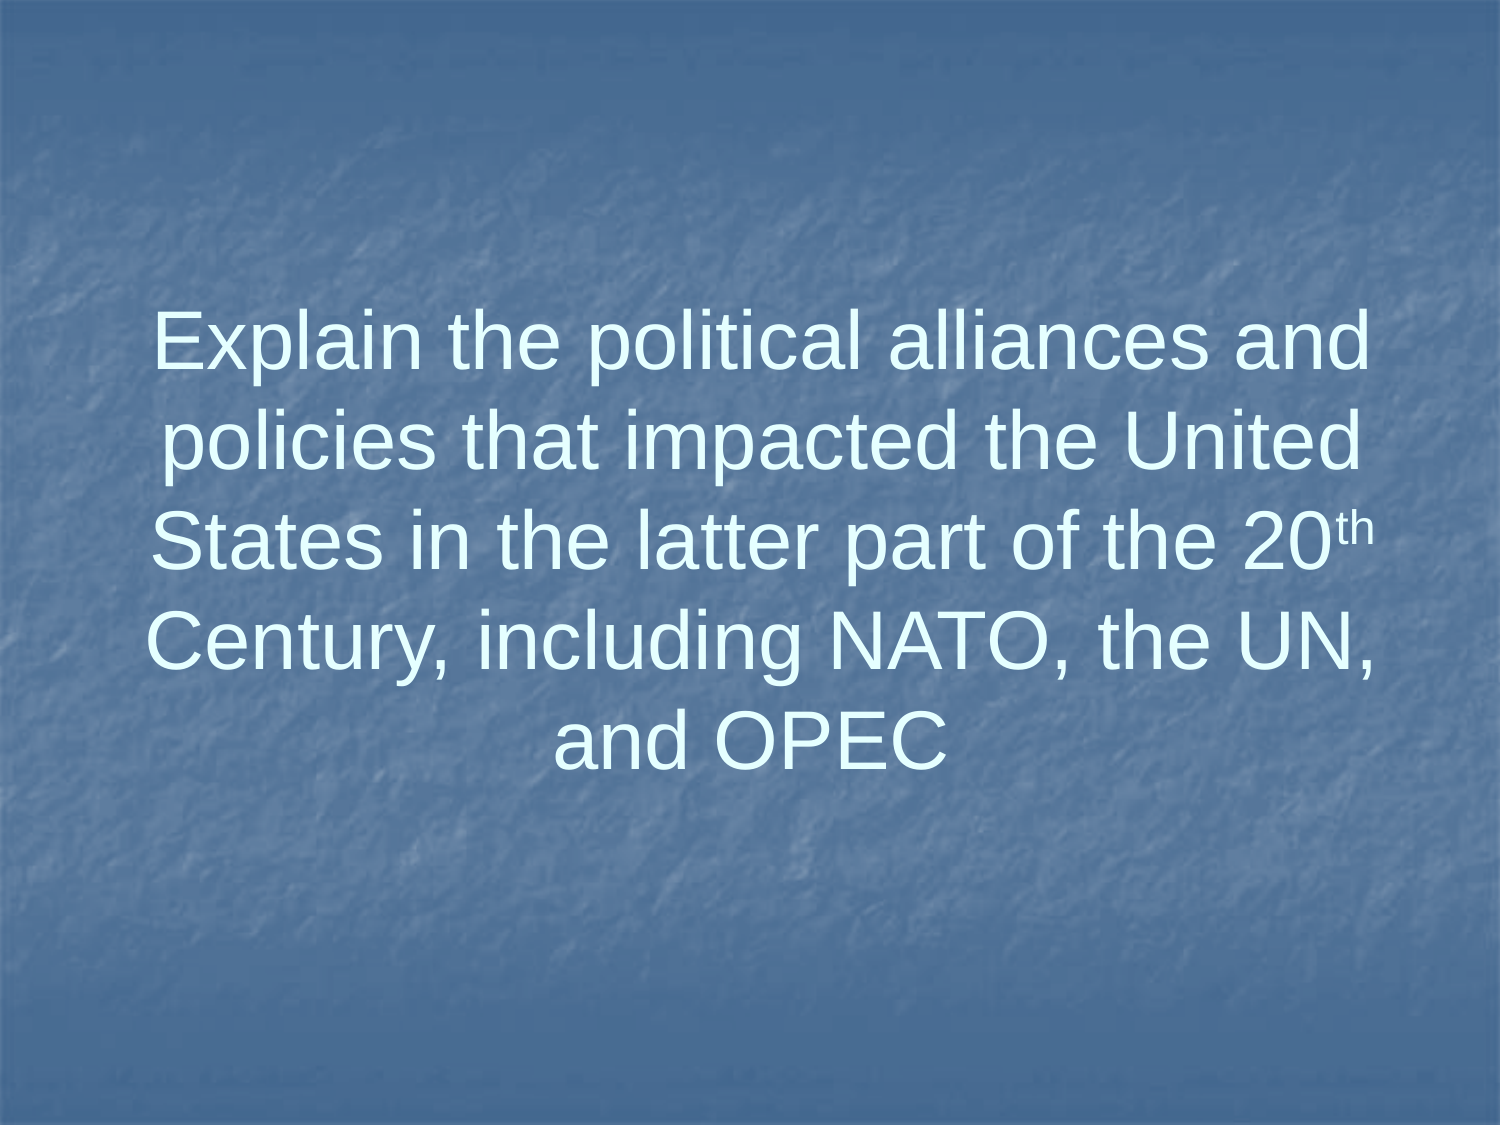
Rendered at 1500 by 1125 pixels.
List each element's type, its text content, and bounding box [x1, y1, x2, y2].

title Explain the political alliances and policies that impacted the United States in the latter part of the 20th Century, including NATO, the UN, and OPEC [87, 487, 1438, 676]
